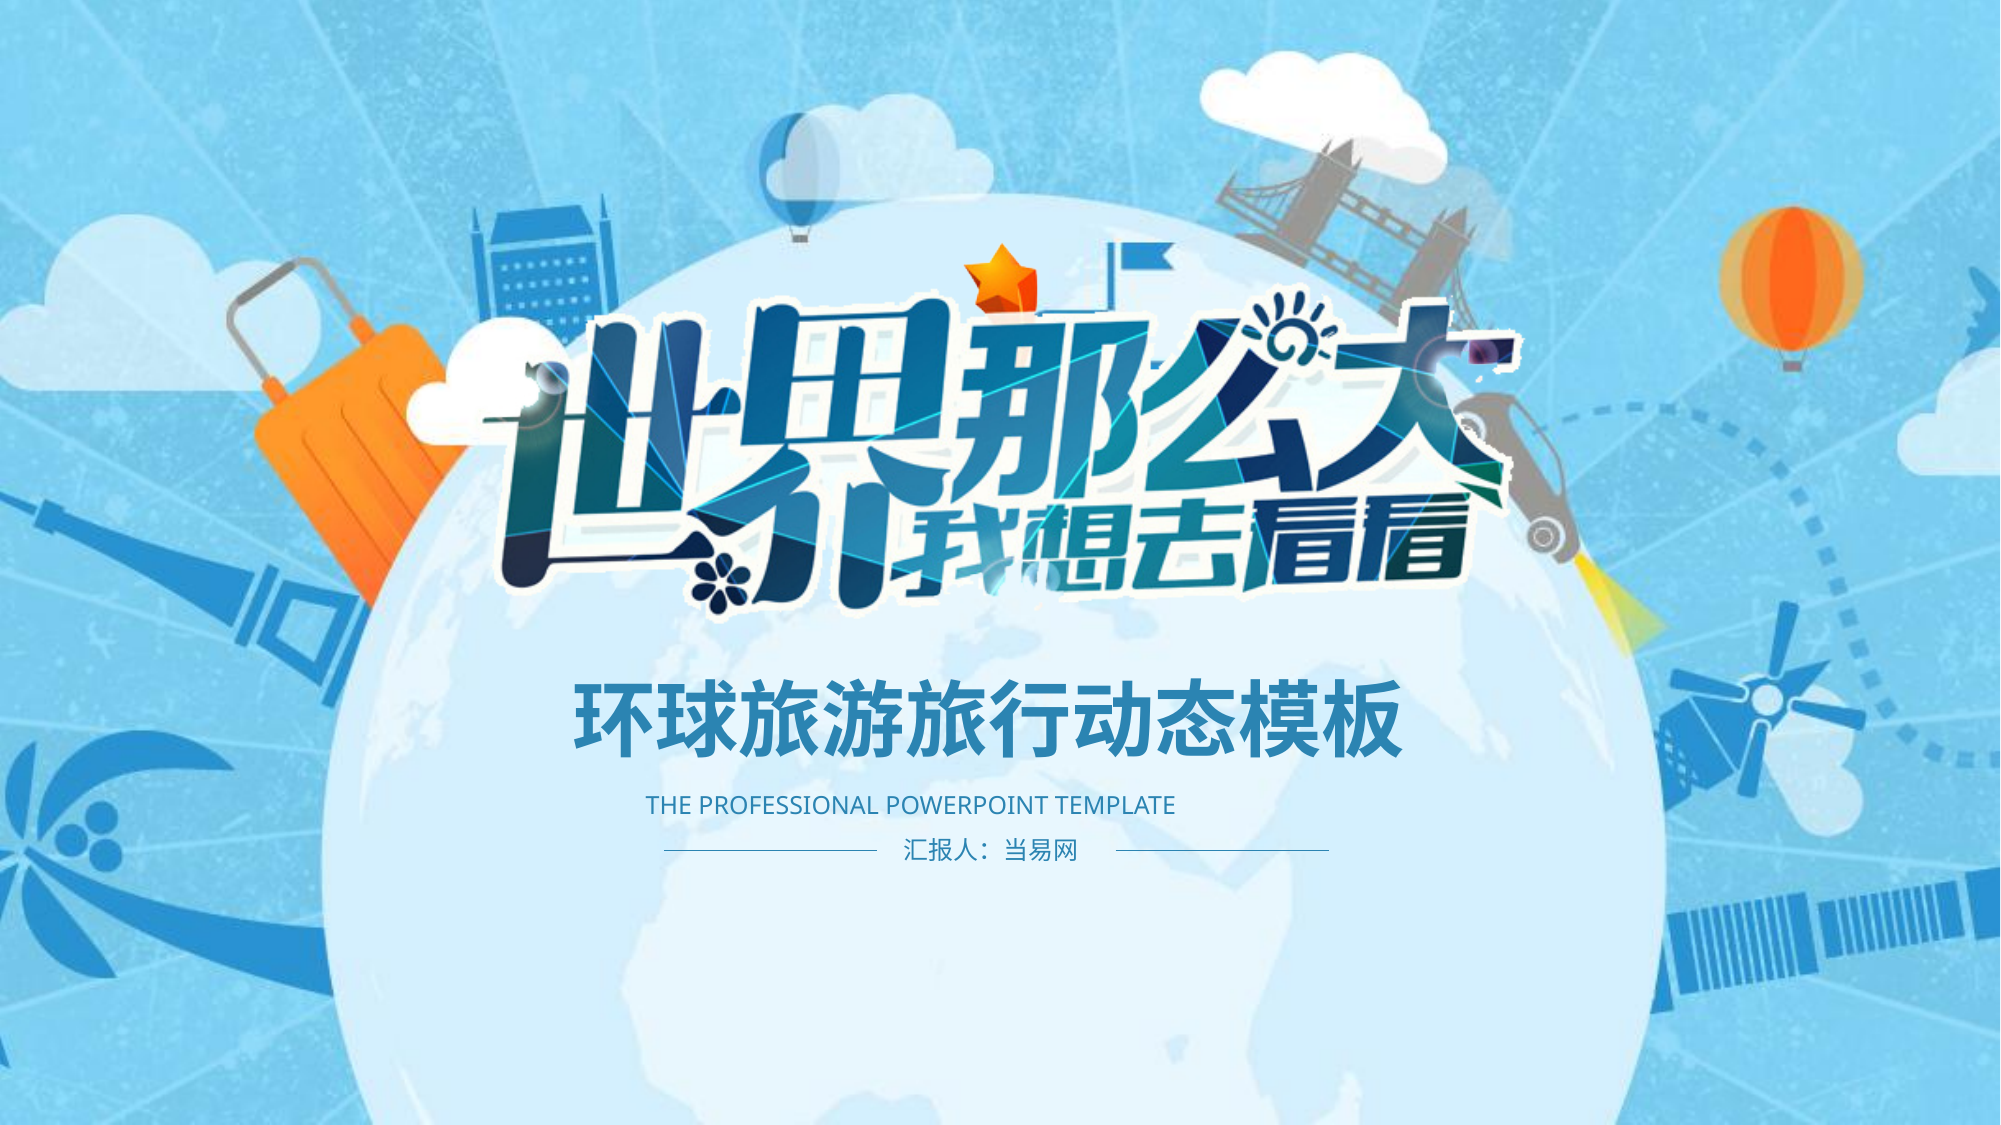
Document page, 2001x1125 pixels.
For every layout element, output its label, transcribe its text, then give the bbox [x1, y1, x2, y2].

text_box 汇报人：当易网 [888, 827, 1097, 873]
picture [0, 0, 2001, 1125]
text_box 环球旅游旅行动态模板 [535, 665, 1442, 775]
text_box THE PROFESSIONAL POWERPOINT TEMPLATE [630, 781, 1356, 827]
